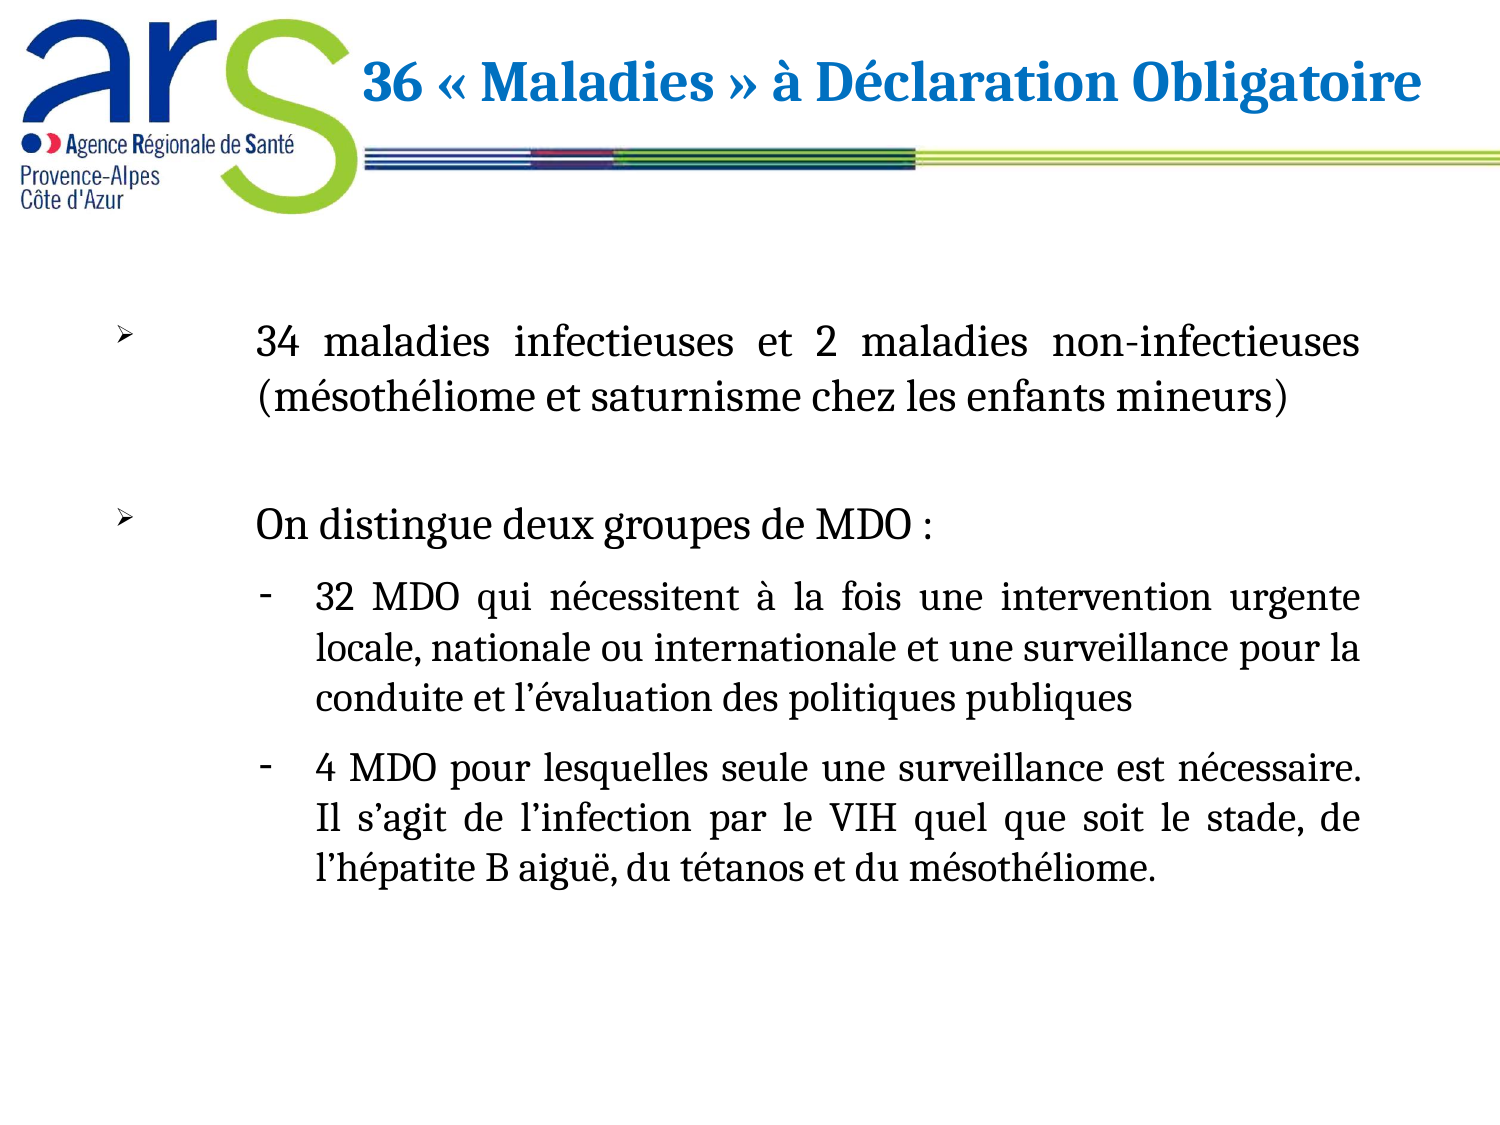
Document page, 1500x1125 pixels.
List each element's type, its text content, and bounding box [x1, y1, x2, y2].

title 36 « Maladies » à Déclaration Obligatoire [348, 18, 1500, 207]
list 34 maladies infectieuses et 2 maladies non-infectieuses (mésothéliome et saturnisme chez les enfants mineurs) On distingue deux groupes de MDO : 32 MDO qui nécessitent à la fois une intervention urgente locale, nationale ou internationale et une surveillance pour la conduite et l’évaluation des politiques publiques 4 MDO pour lesquelles seule une surveillance est nécessaire. Il s’agit de l’infection par le VIH quel que soit le stade, de l’hépatite B aiguë, du tétanos et du mésothéliome. [100, 302, 1377, 1118]
picture [0, 0, 363, 216]
